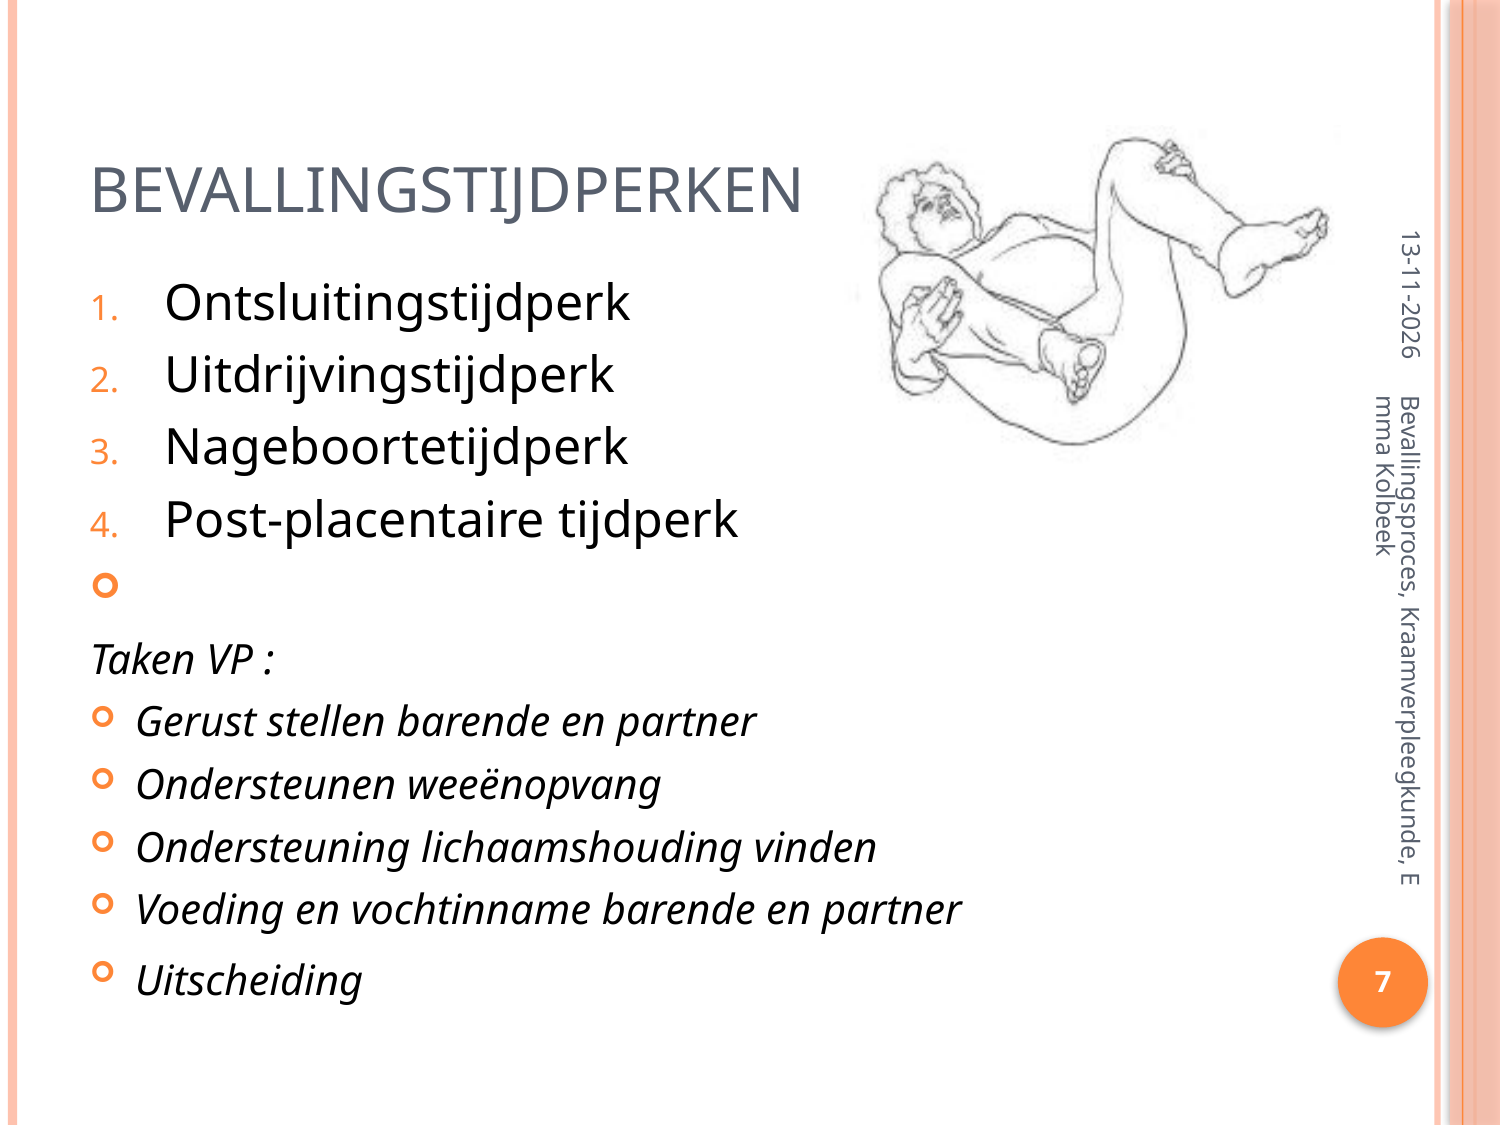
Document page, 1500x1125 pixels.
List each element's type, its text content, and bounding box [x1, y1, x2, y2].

slide_number 7 [1333, 940, 1434, 1027]
list Ontsluitingstijdperk Uitdrijvingstijdperk Nageboortetijdperk Post-placentaire tijdperk Taken VP : Gerust stellen barende en partner Ondersteunen weeënopvang Ondersteuning lichaamshouding vinden Voeding en vochtinname barende en partner Uitscheiding [75, 262, 1300, 1125]
picture [843, 124, 1342, 477]
footer Bevallingsproces, Kraamverpleegkunde, Emma Kolbeek [1379, 380, 1440, 906]
title Bevallingstijdperken [75, 45, 1300, 233]
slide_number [1378, 43, 1442, 374]
